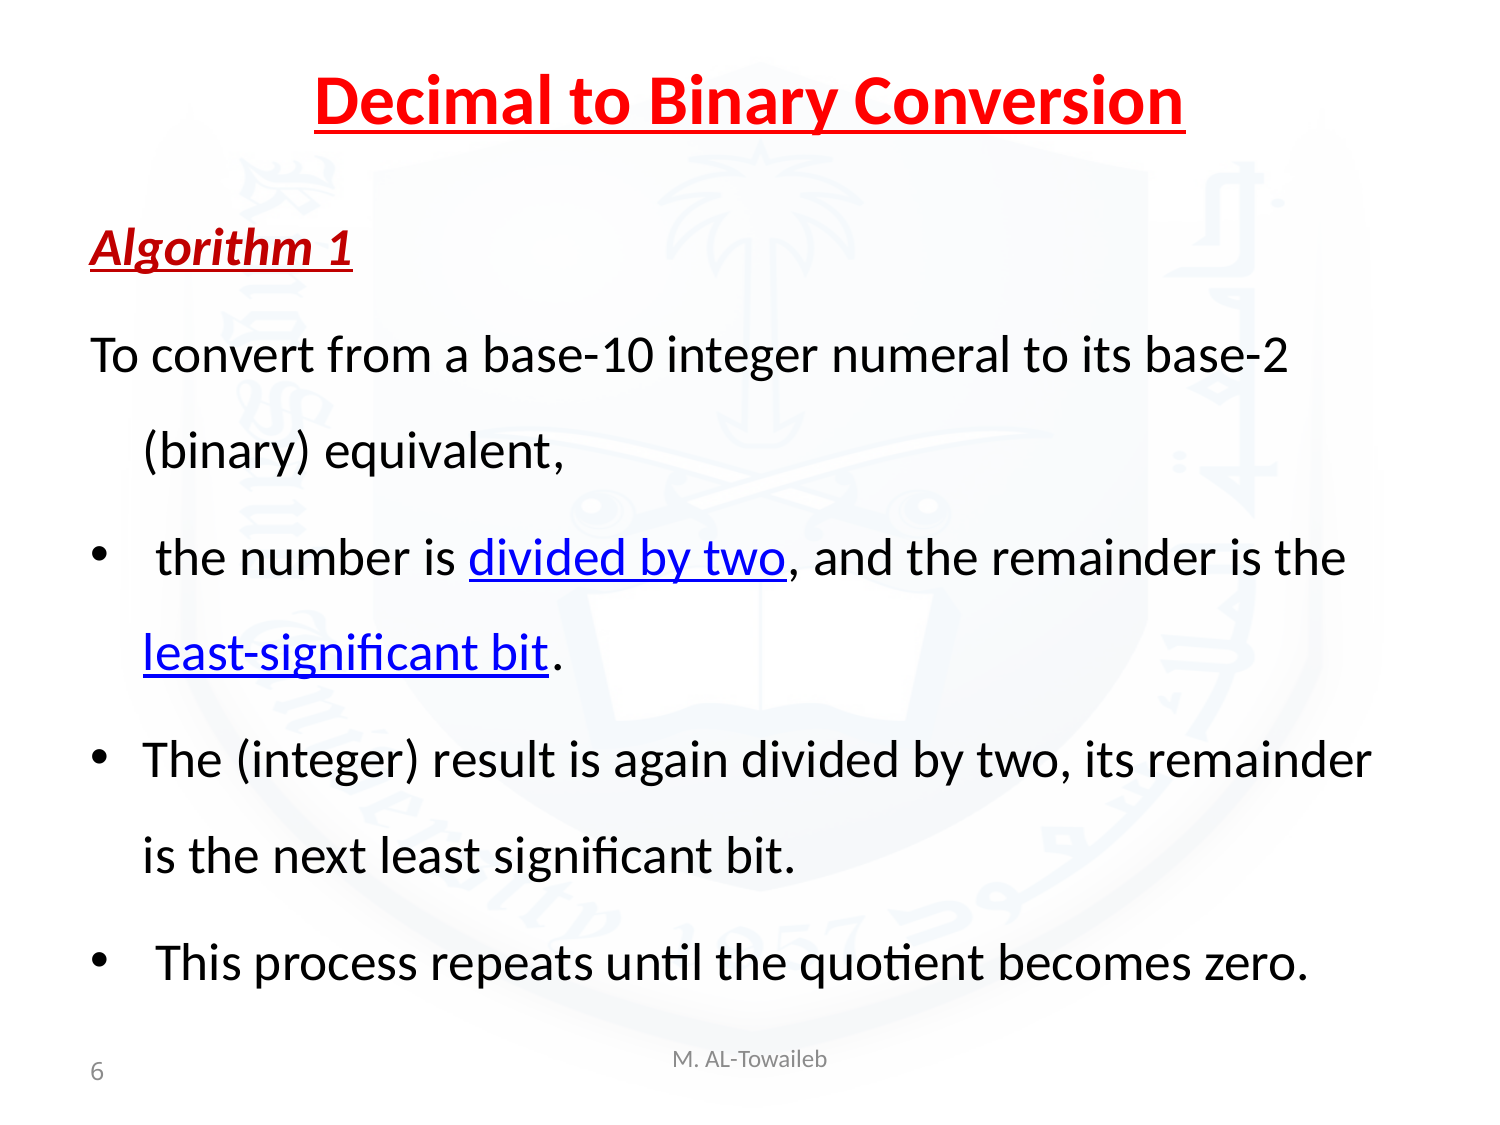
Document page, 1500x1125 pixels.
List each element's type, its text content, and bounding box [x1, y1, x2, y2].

title Decimal to Binary Conversion [75, 45, 1425, 172]
list Algorithm 1 To convert from a base-10 integer numeral to its base-2 (binary) equivalent, the number is divided by two, and the remainder is the least-significant bit. The (integer) result is again divided by two, its remainder is the next least significant bit. This process repeats until the quotient becomes zero. [75, 172, 1425, 1005]
slide_number 6 [75, 1042, 425, 1103]
footer M. AL-Towaileb [512, 1042, 988, 1103]
